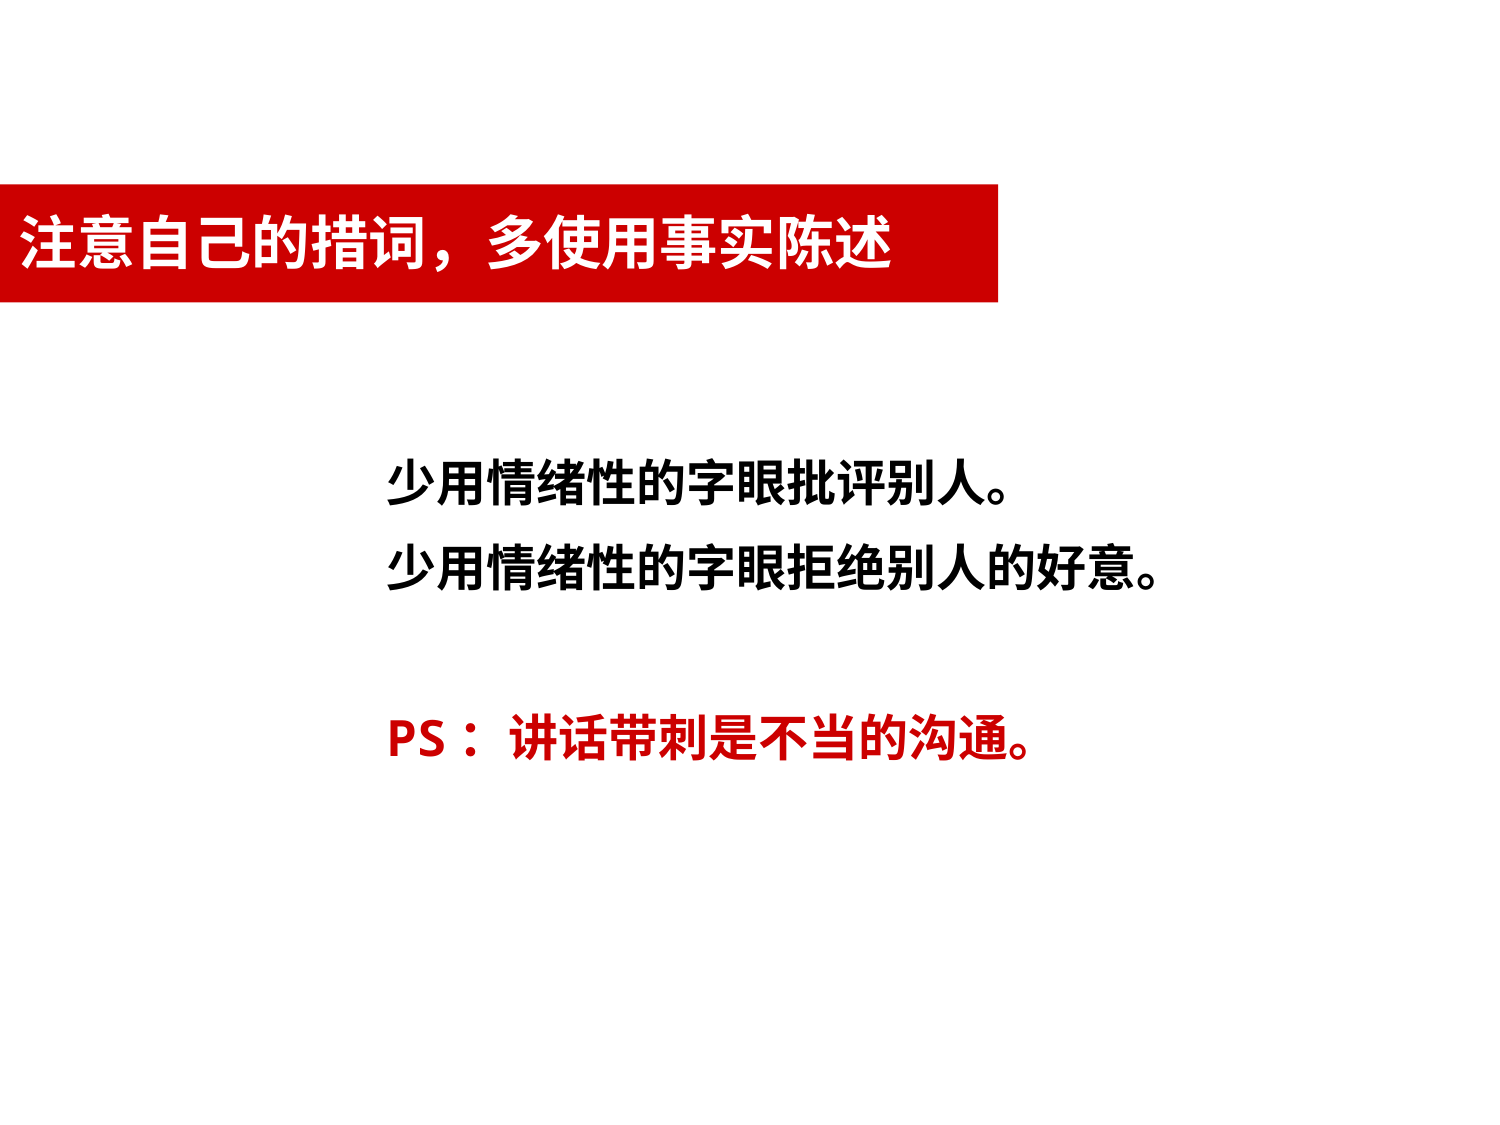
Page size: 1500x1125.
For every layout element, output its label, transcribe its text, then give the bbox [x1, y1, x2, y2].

text_box [0, 184, 999, 303]
text_box 少用情绪性的字眼批评别人。 少用情绪性的字眼拒绝别人的好意。 PS：讲话带刺是不当的沟通。 [371, 444, 1282, 774]
title 注意自己的措词，多使用事实陈述 [4, 198, 940, 315]
